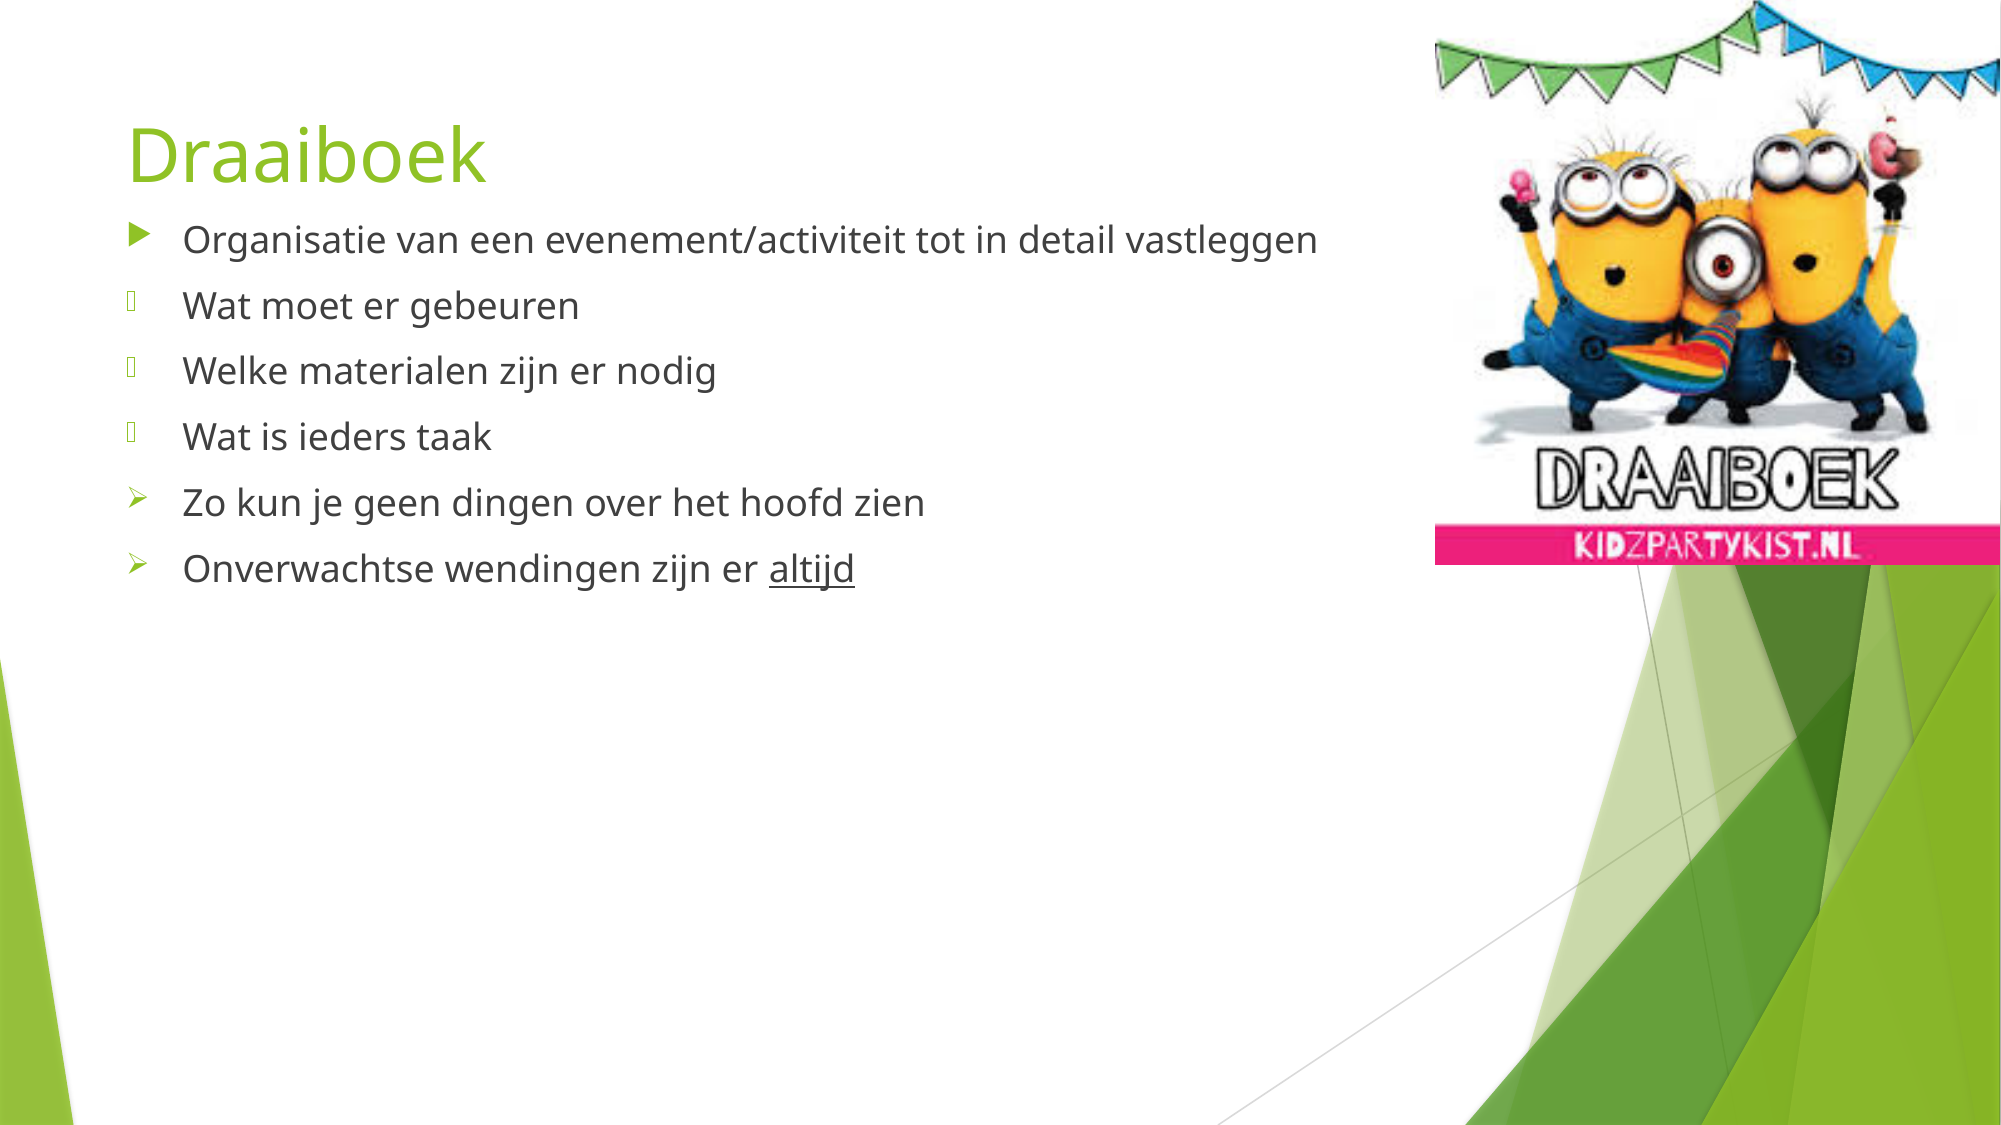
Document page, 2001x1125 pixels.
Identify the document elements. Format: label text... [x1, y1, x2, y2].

list Organisatie van een evenement/activiteit tot in detail vastleggen Wat moet er gebeuren Welke materialen zijn er nodig Wat is ieders taak Zo kun je geen dingen over het hoofd zien Onverwachtse wendingen zijn er altijd [111, 208, 1522, 845]
picture [1435, 0, 2000, 565]
title Draaiboek [111, 99, 1430, 208]
